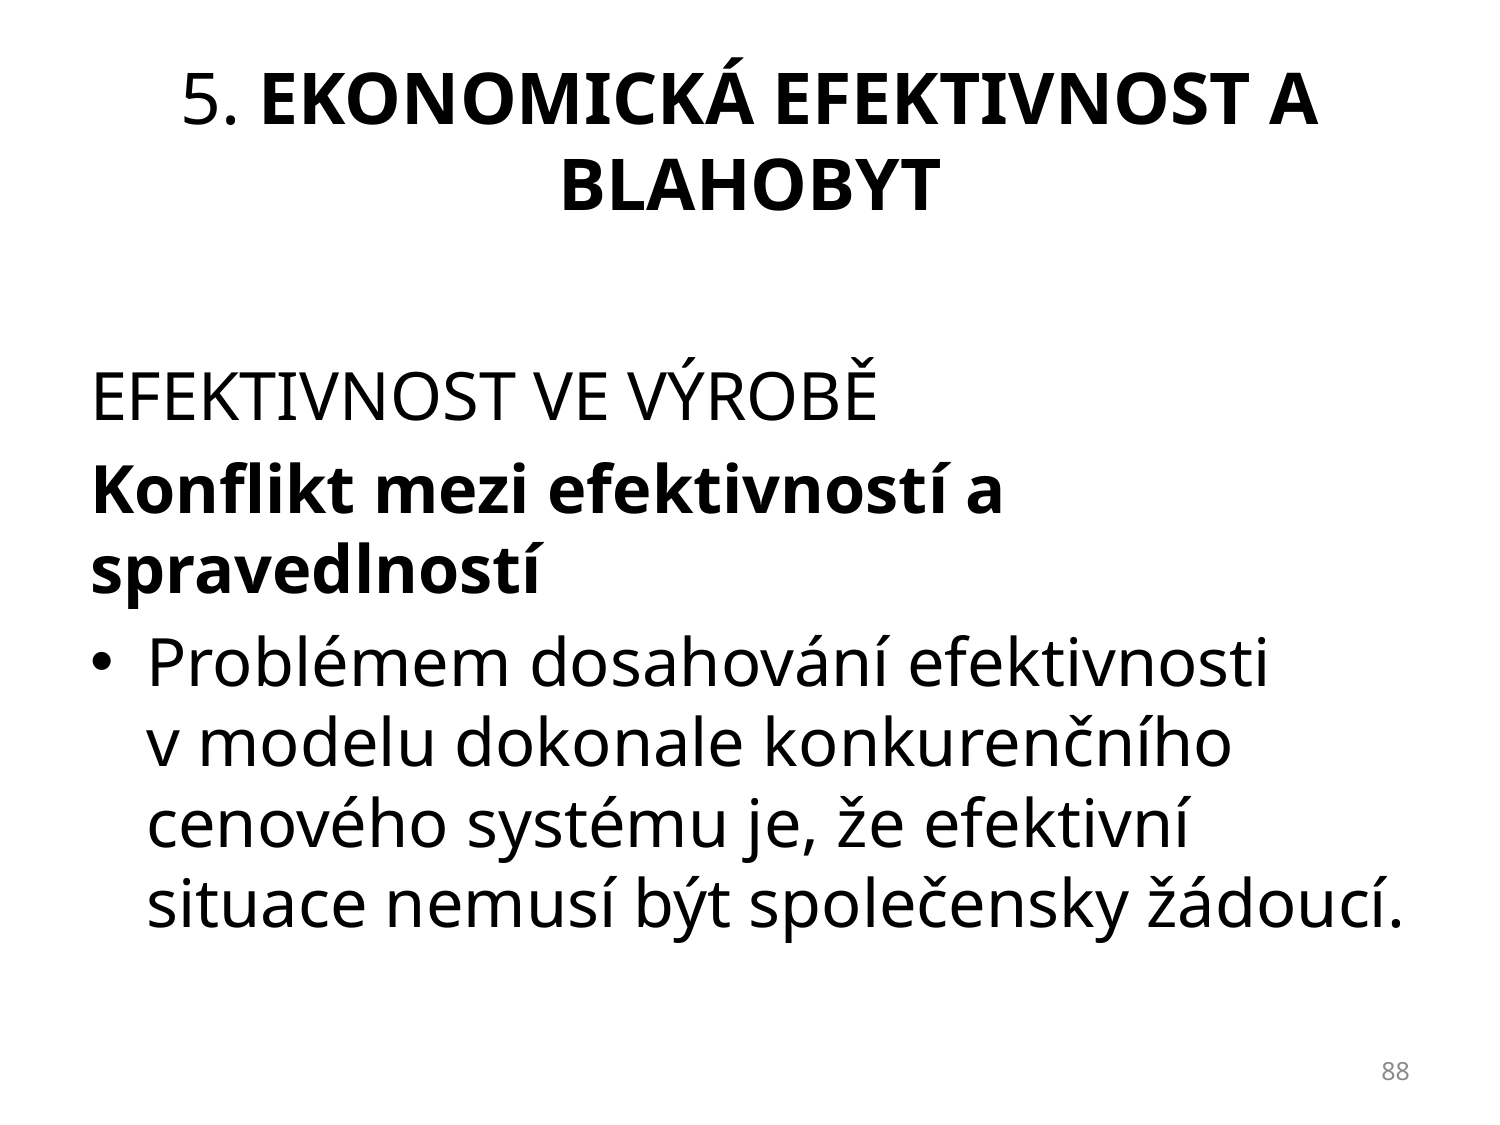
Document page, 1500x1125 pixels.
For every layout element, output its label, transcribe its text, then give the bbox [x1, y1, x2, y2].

list EFEKTIVNOST VE VÝROBĚ Konflikt mezi efektivností a spravedlností Problémem dosahování efektivnosti v modelu dokonale konkurenčního cenového systému je, že efektivní situace nemusí být společensky žádoucí. [75, 262, 1425, 1005]
slide_number 88 [1074, 1042, 1425, 1103]
title 5. Ekonomická efektivnost a blahobyt [75, 45, 1425, 233]
